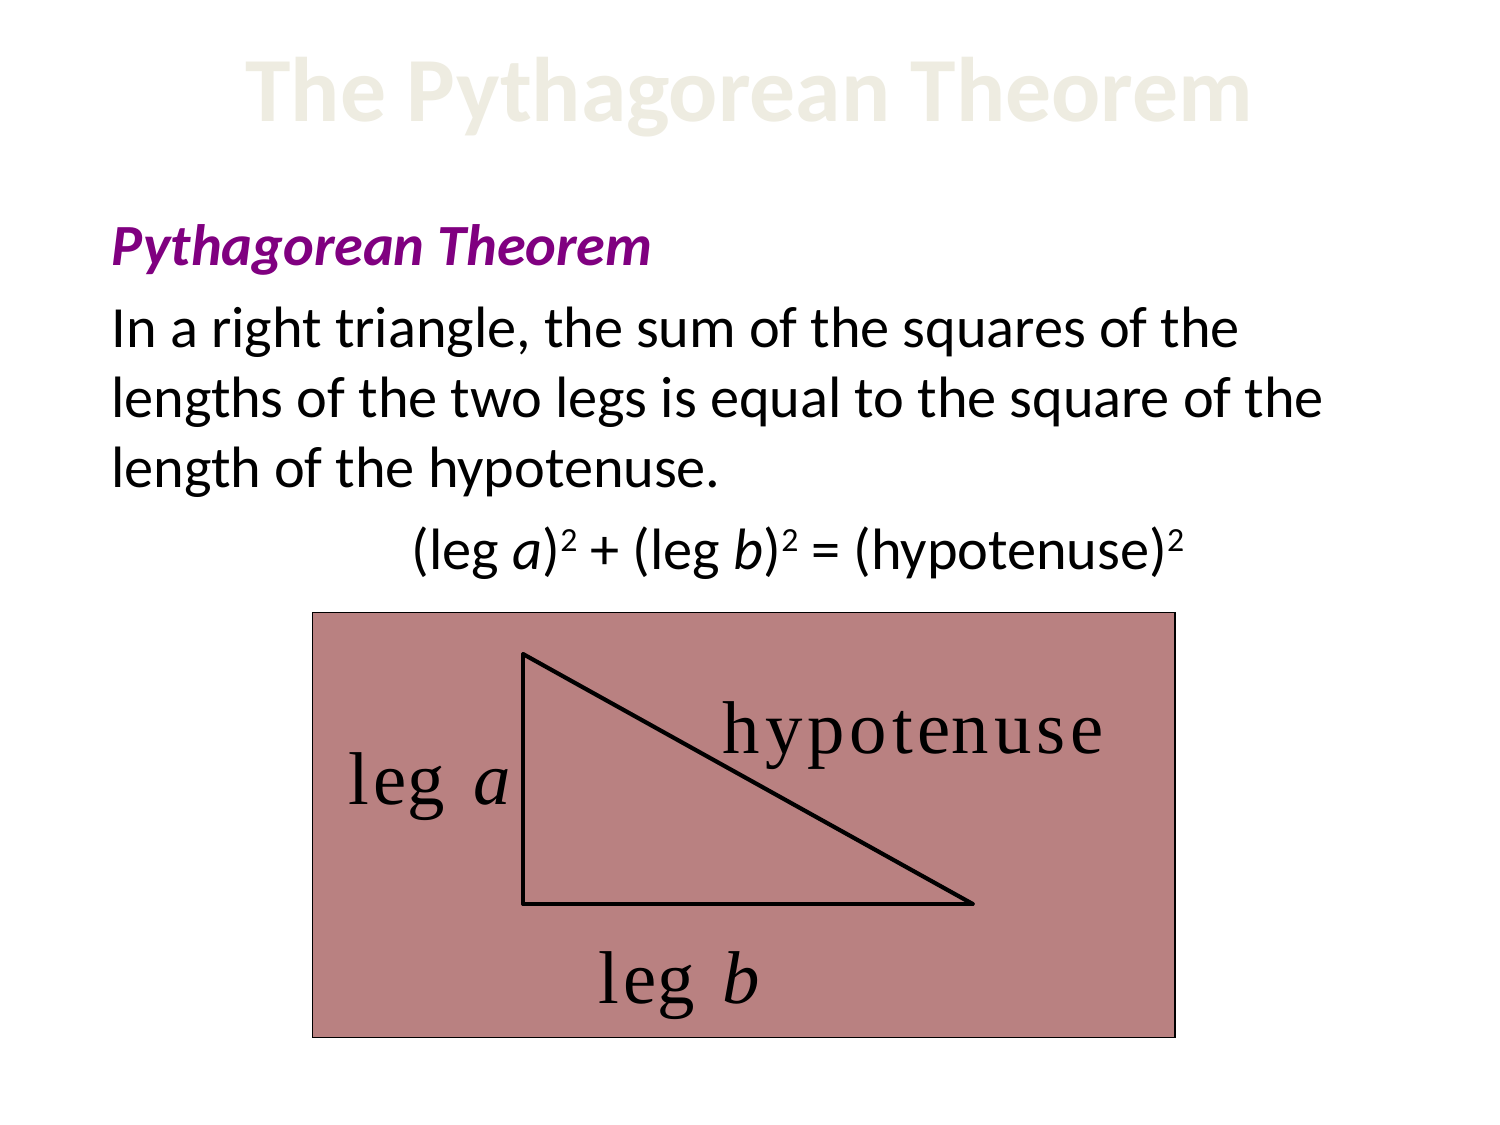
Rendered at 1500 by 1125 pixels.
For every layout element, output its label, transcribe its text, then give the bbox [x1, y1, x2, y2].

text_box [312, 612, 1176, 1038]
text_box The Pythagorean Theorem [74, 35, 1425, 136]
list Pythagorean Theorem In a right triangle, the sum of the squares of the lengths of the two legs is equal to the square of the length of the hypotenuse. (leg a)2 + (leg b)2 = (hypotenuse)2 [96, 200, 1372, 675]
